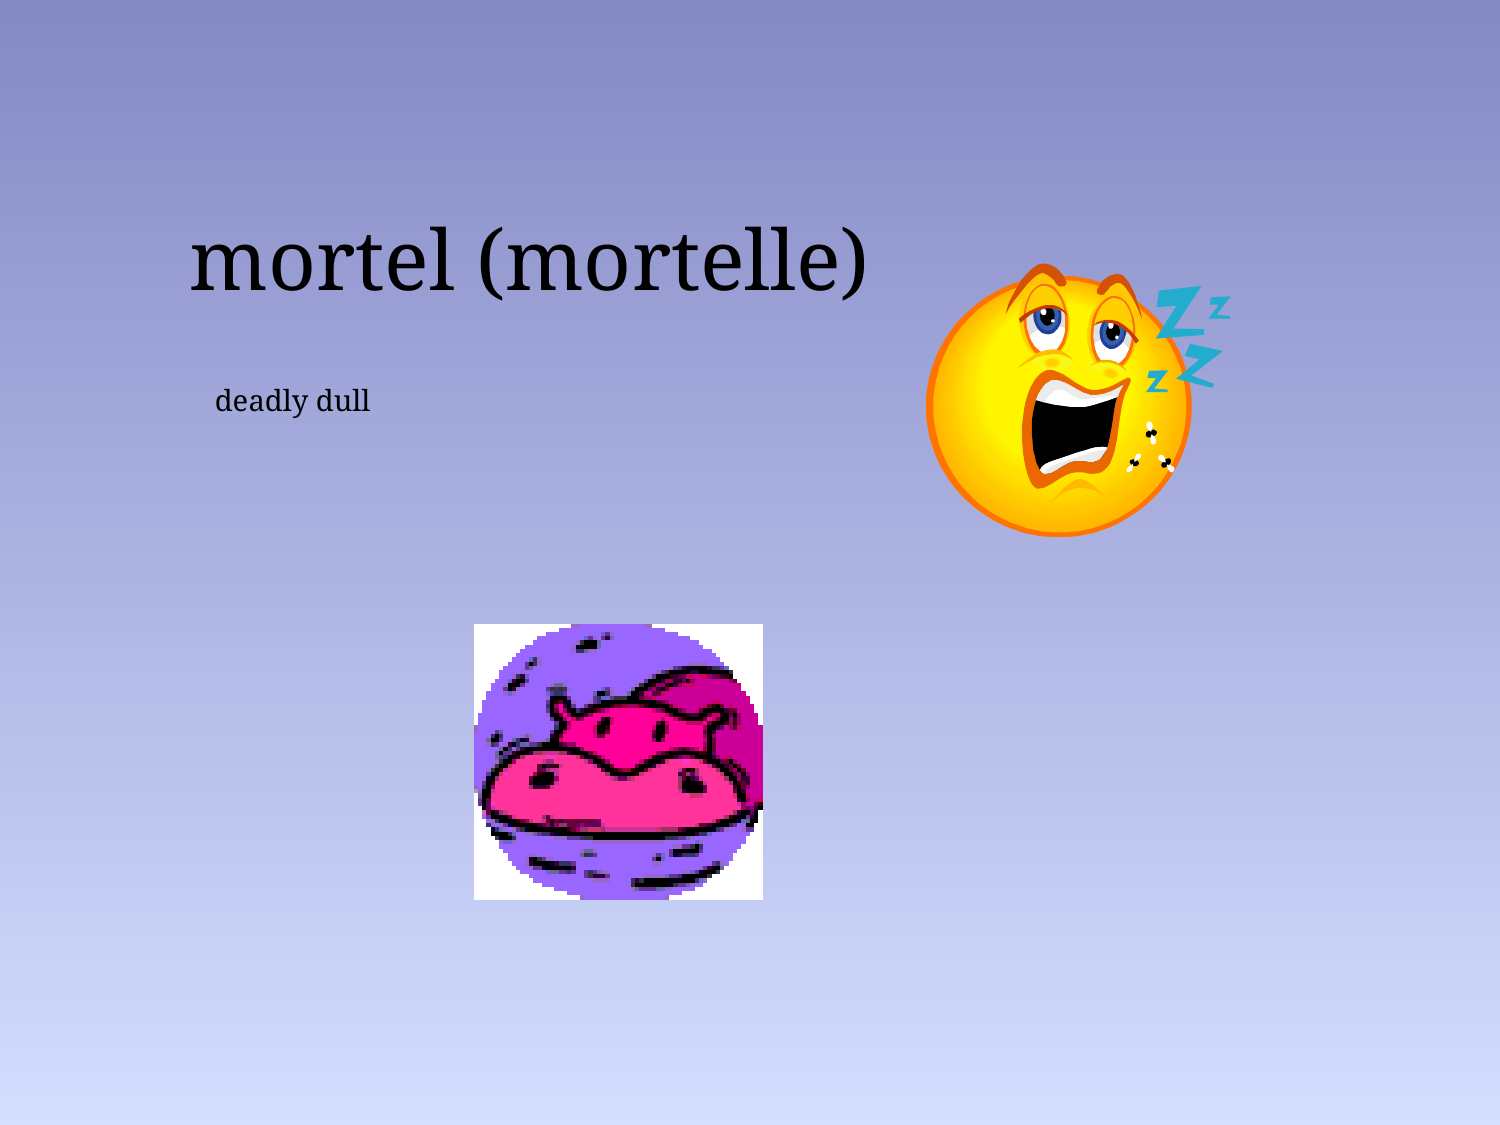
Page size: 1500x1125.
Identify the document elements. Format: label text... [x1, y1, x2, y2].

picture [474, 624, 763, 900]
text_box mortel (mortelle) [174, 200, 913, 315]
picture [924, 262, 1232, 539]
text_box deadly dull [200, 374, 388, 425]
